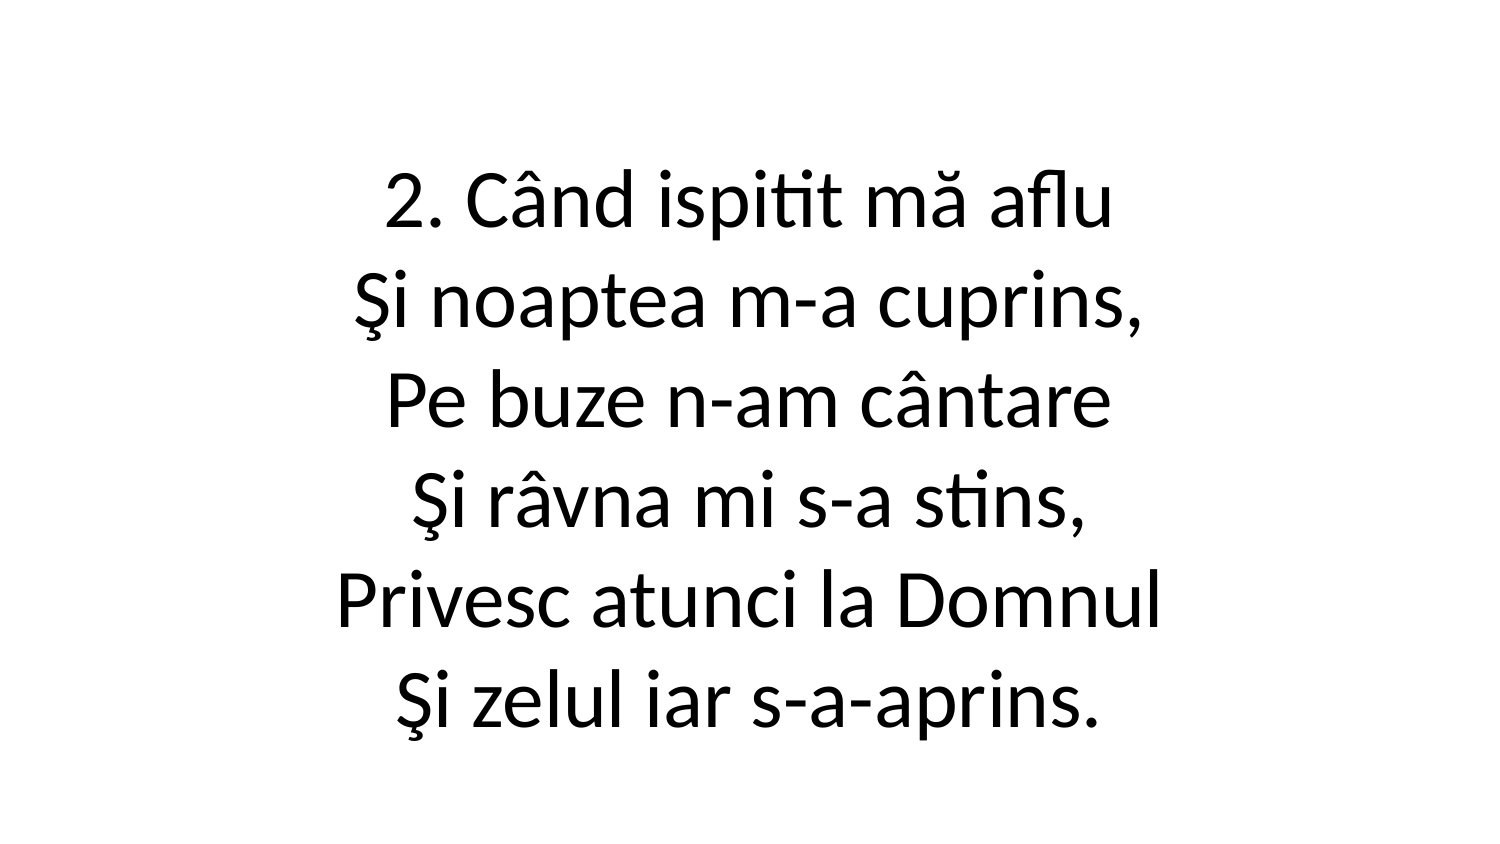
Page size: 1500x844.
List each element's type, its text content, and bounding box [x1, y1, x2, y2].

text_box 2. Când ispitit mă aflu Şi noaptea m-a cuprins, Pe buze n-am cântare Şi râvna mi s-a stins, Privesc atunci la Domnul Şi zelul iar s-a-aprins. [320, 92, 1180, 752]
